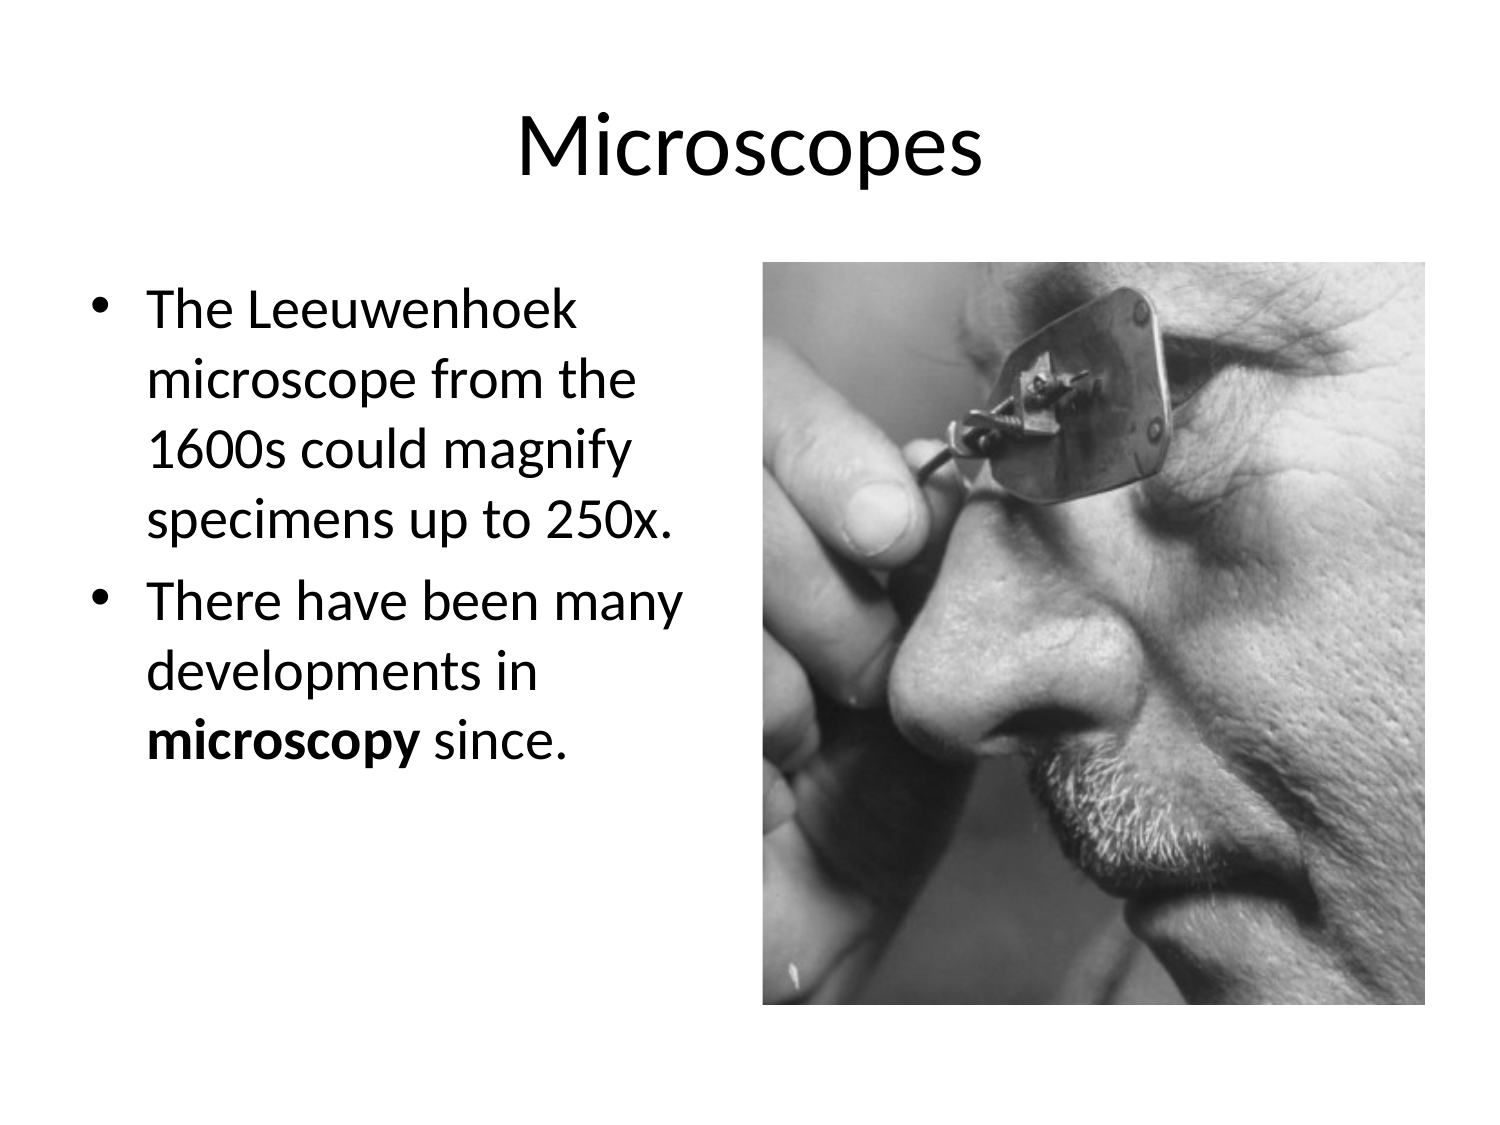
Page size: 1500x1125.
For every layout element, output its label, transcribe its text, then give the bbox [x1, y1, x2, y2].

list The Leeuwenhoek microscope from the 1600s could magnify specimens up to 250x. There have been many developments in microscopy since. [75, 262, 738, 1005]
title Microscopes [75, 45, 1425, 233]
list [762, 262, 1426, 1006]
